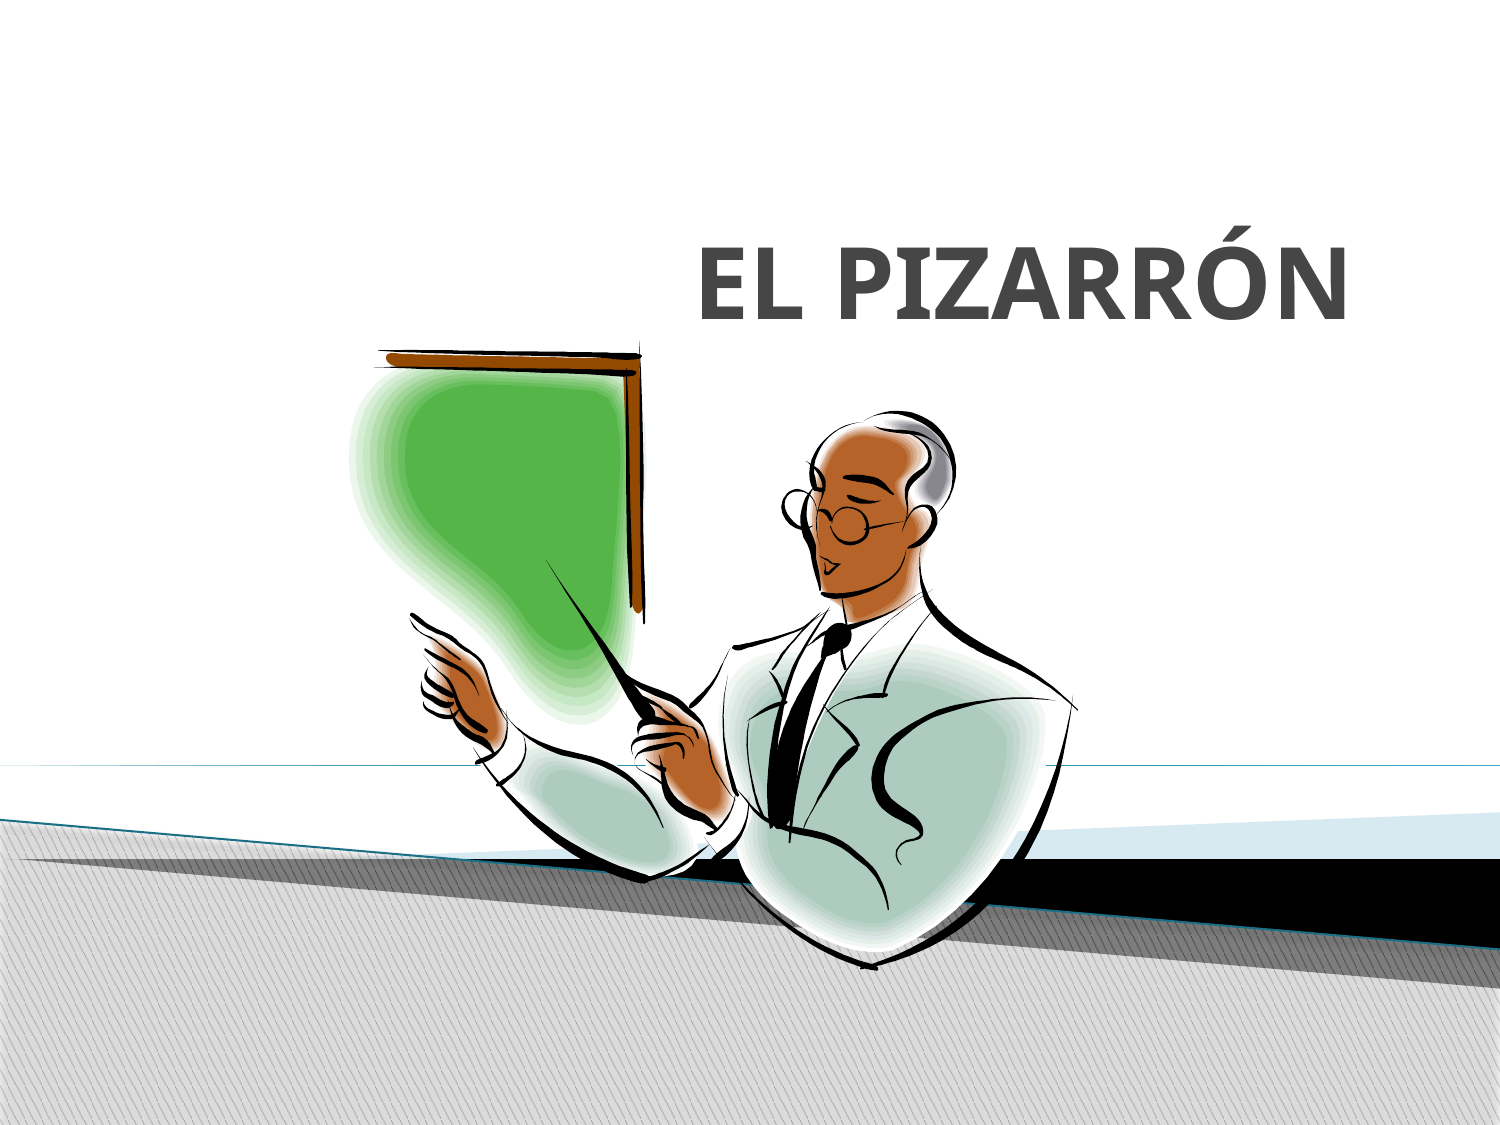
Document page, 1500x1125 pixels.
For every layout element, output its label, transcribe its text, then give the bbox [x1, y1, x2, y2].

picture [5, 339, 1500, 989]
title EL PIZARRÓN [93, 105, 1369, 347]
